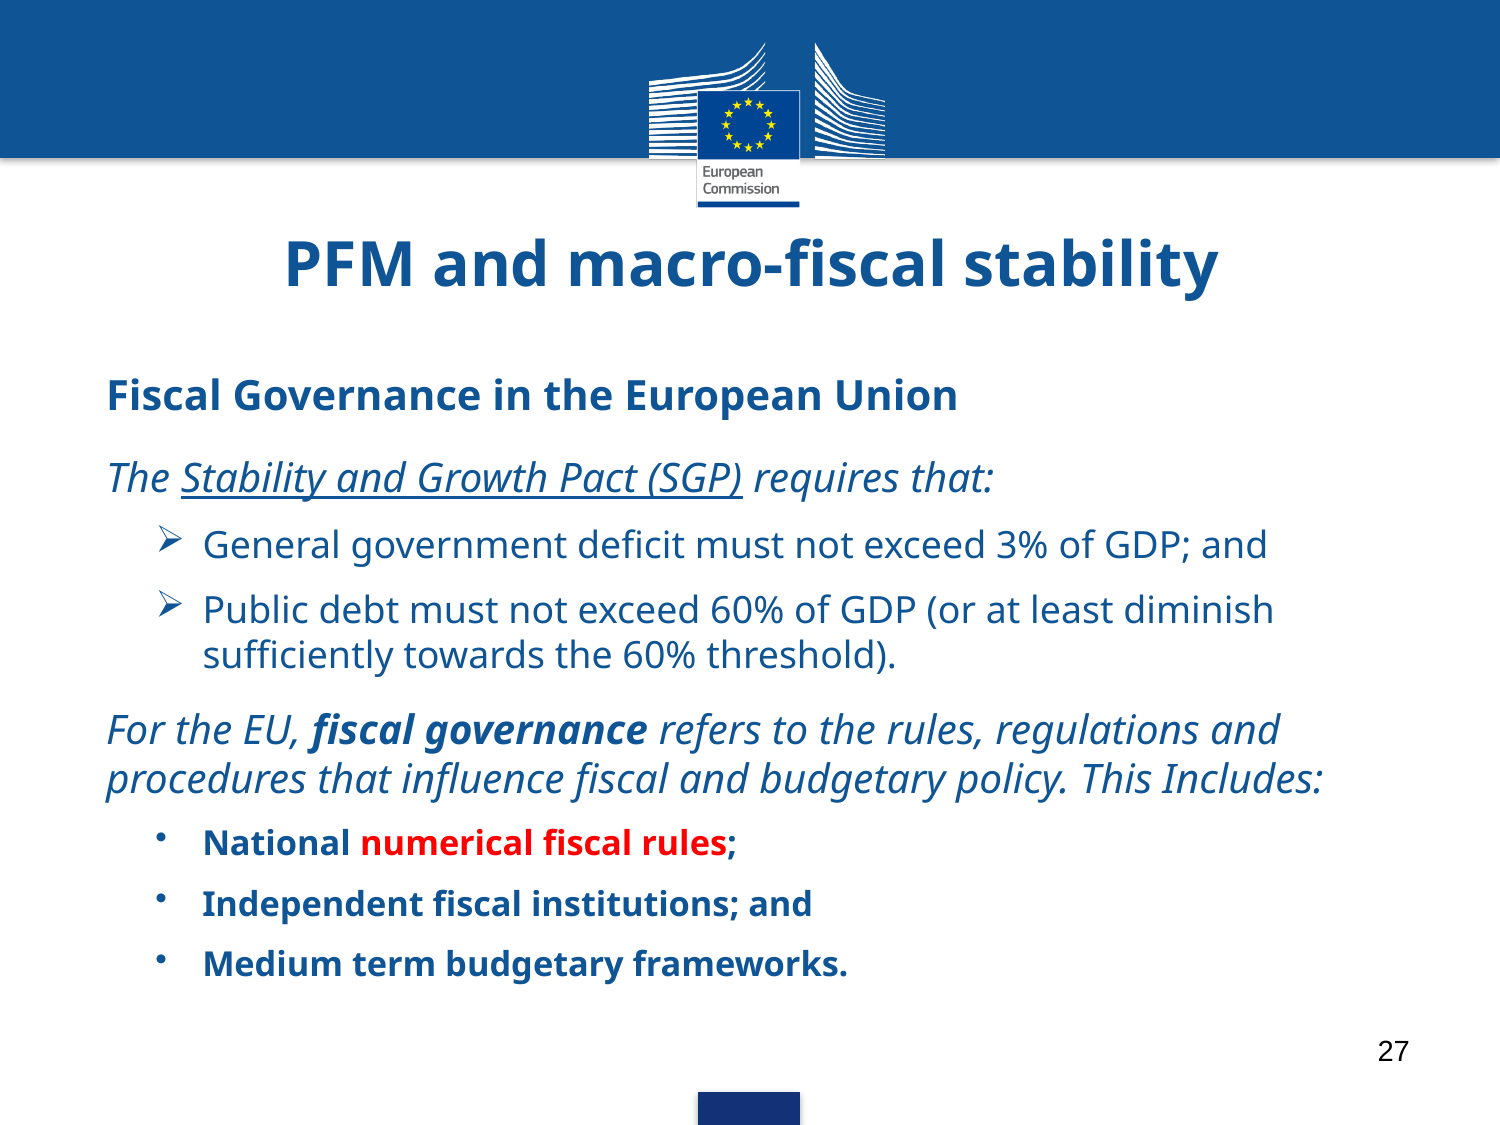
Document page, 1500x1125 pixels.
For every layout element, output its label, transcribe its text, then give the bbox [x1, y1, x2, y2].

picture [649, 42, 885, 208]
slide_number 27 [1074, 1024, 1426, 1103]
list Fiscal Governance in the European Union The Stability and Growth Pact (SGP) requires that: General government deficit must not exceed 3% of GDP; and Public debt must not exceed 60% of GDP (or at least diminish sufficiently towards the 60% threshold). For the EU, fiscal governance refers to the rules, regulations and procedures that influence fiscal and budgetary policy. This Includes: National numerical fiscal rules; Independent fiscal institutions; and Medium term budgetary frameworks. [76, 361, 1427, 1071]
text_box PFM and macro-fiscal stability [76, 208, 1427, 315]
